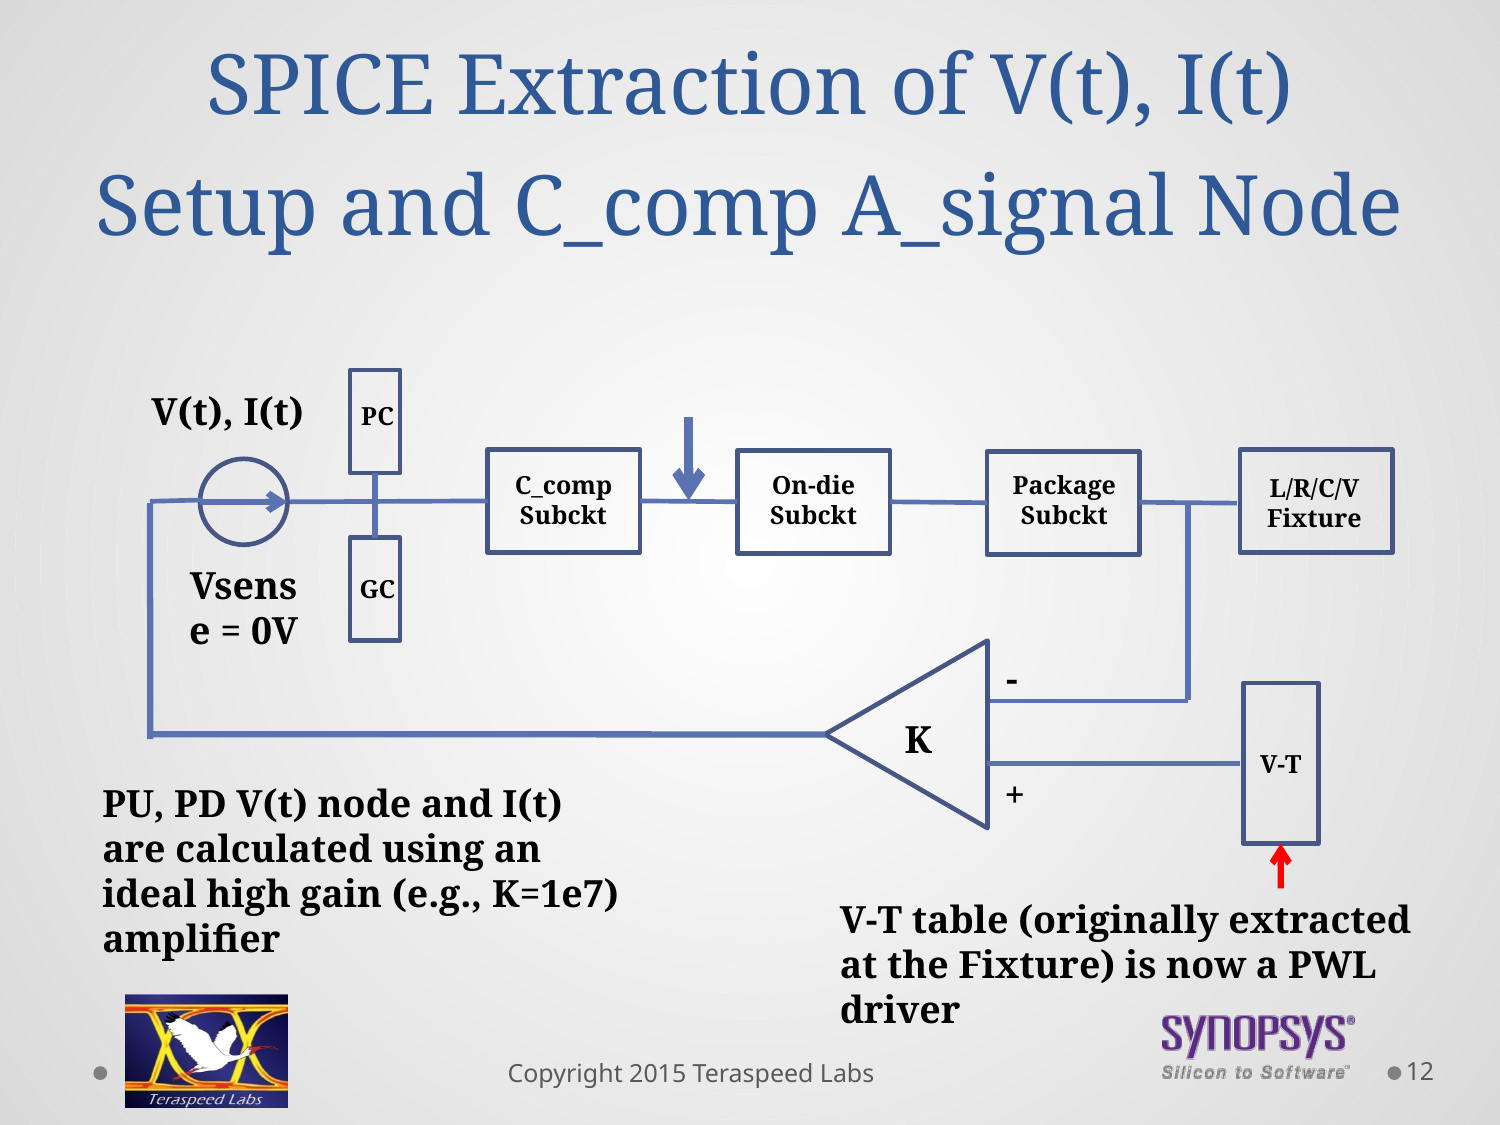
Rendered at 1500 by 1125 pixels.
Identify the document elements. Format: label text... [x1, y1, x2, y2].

text_box [735, 509, 892, 556]
text_box V-T [1224, 740, 1338, 786]
text_box [198, 510, 289, 548]
text_box K [889, 708, 975, 769]
text_box [348, 438, 402, 475]
text_box C_comp Subckt [487, 462, 640, 537]
text_box GC [321, 566, 434, 611]
text_box + [989, 770, 1050, 824]
text_box PC [324, 392, 431, 438]
text_box Vsense = 0V [167, 554, 321, 660]
text_box [348, 368, 402, 392]
text_box [985, 508, 1142, 557]
text_box L/R/C/V Fixture [1239, 465, 1389, 540]
text_box [985, 449, 1142, 503]
slide_number 12 [1401, 1042, 1494, 1103]
text_box [485, 447, 642, 498]
text_box [197, 456, 290, 500]
picture [125, 994, 288, 1108]
text_box - [991, 648, 1052, 700]
text_box [348, 611, 402, 643]
text_box V(t), I(t) [133, 380, 322, 440]
text_box [348, 535, 402, 566]
text_box [485, 508, 642, 555]
text_box [825, 638, 990, 831]
text_box [1241, 786, 1321, 846]
footer Copyright 2015 Teraspeed Labs [500, 1044, 968, 1105]
title SPICE Extraction of V(t), I(t) Setup and C_comp A_signal Node [75, 0, 1425, 263]
text_box [1238, 447, 1395, 555]
text_box On-die Subckt [737, 462, 890, 537]
text_box [1241, 681, 1321, 740]
text_box V-T table (originally extracted at the Fixture) is now a PWL driver [824, 888, 1462, 1039]
text_box [735, 448, 892, 499]
text_box Package Subckt [989, 462, 1140, 537]
picture [1162, 1039, 1355, 1092]
text_box PU, PD V(t) node and I(t) are calculated using an ideal high gain (e.g., K=1e7) amplifier [87, 773, 650, 968]
